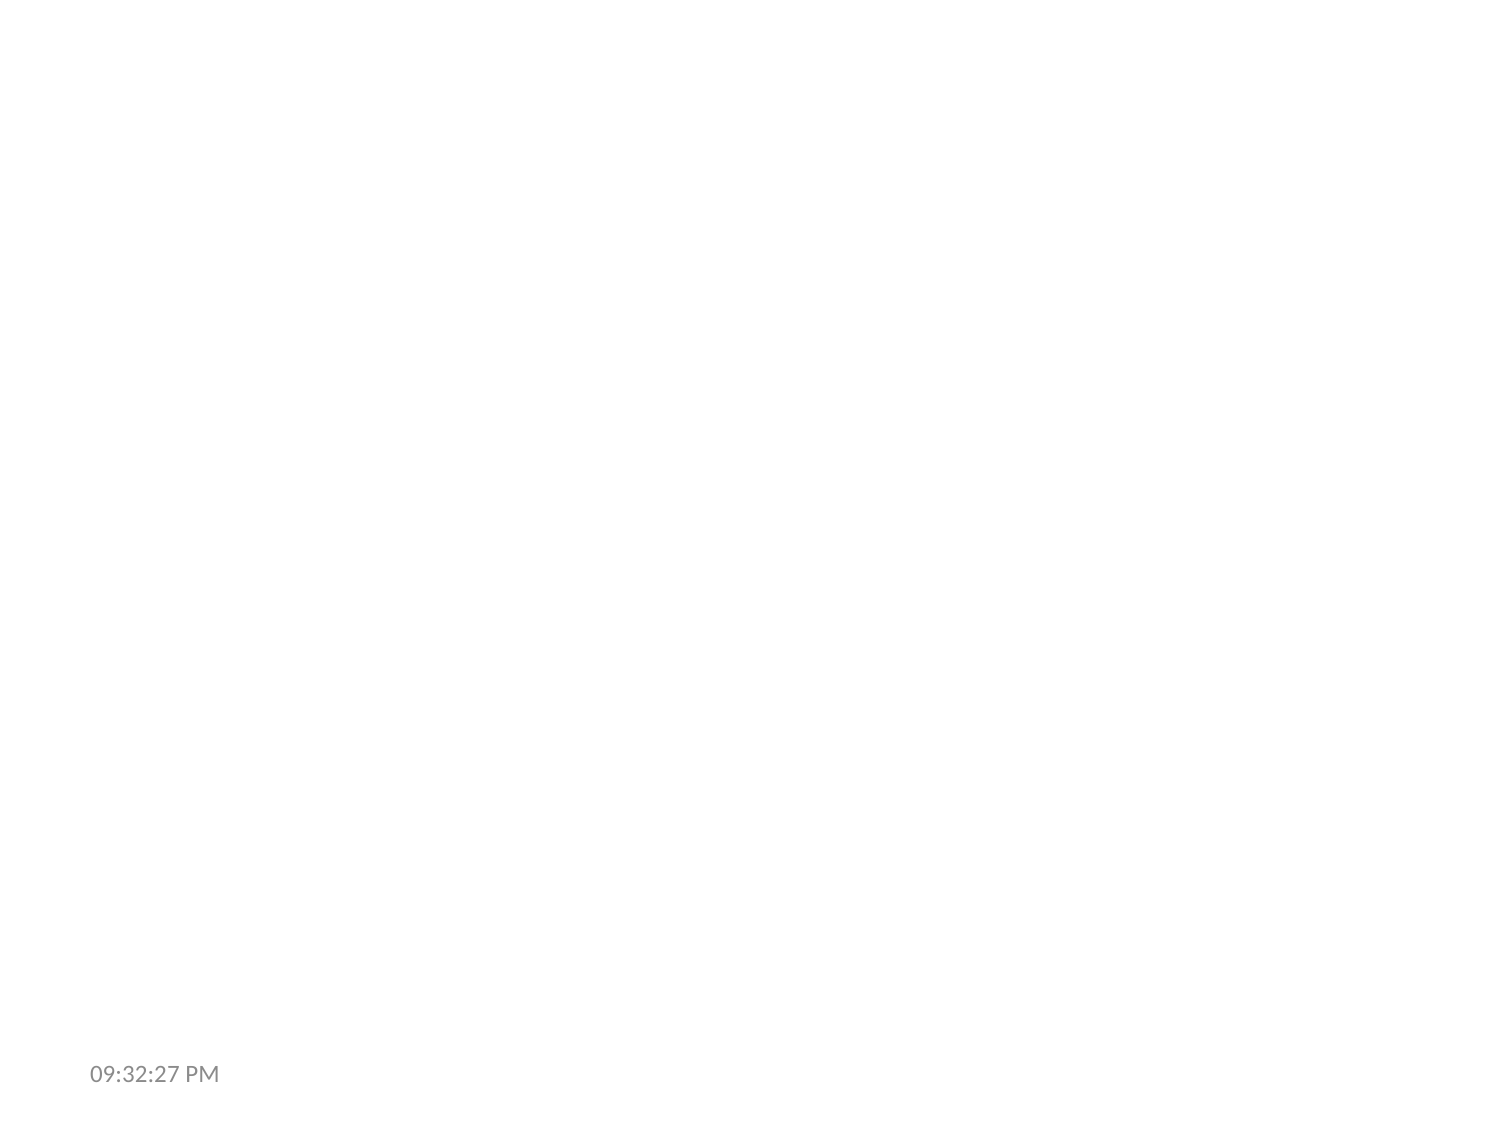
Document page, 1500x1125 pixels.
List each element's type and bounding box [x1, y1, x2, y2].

slide_number [75, 1042, 425, 1103]
